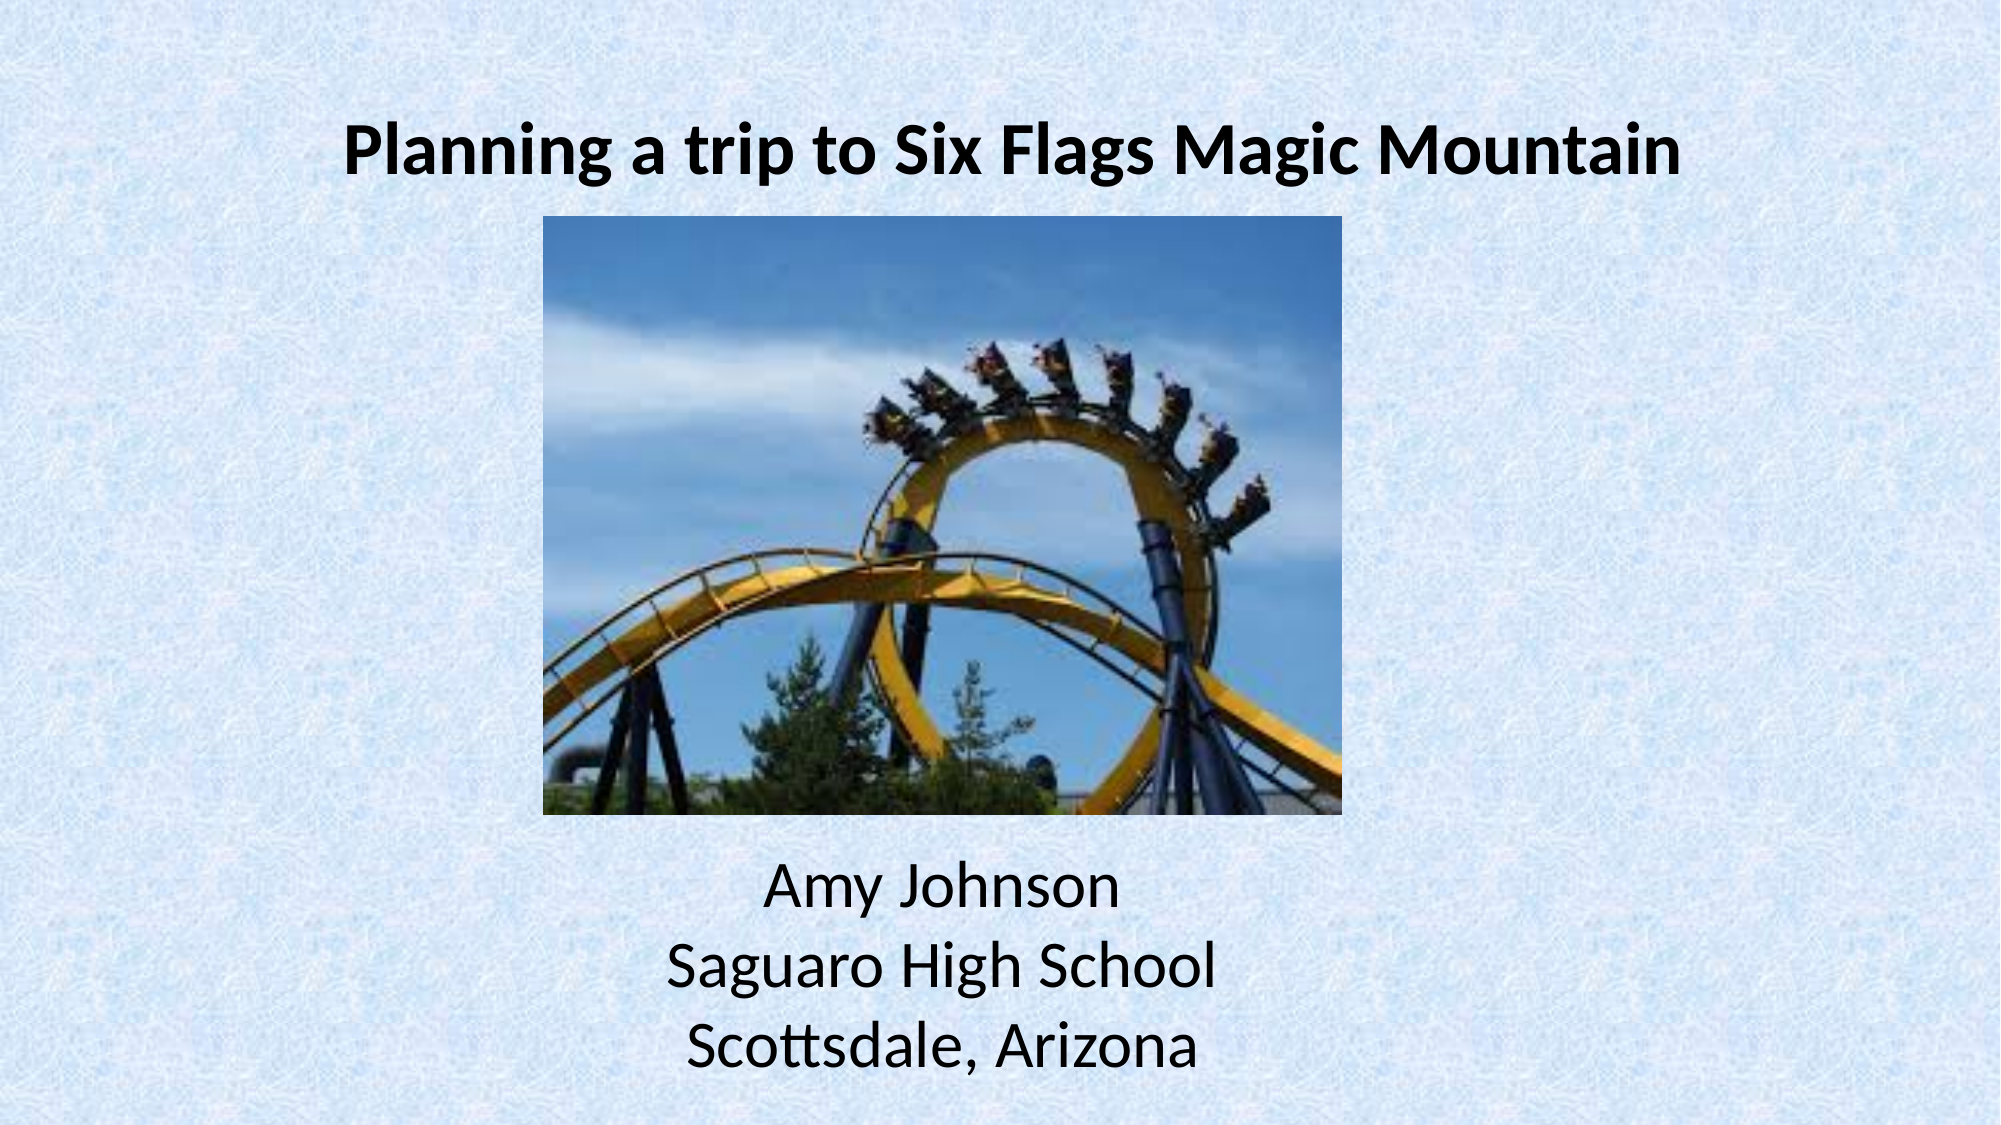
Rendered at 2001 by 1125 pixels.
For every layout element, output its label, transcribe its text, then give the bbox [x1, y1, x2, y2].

picture [0, 0, 2001, 1125]
text_box Amy Johnson Saguaro High School Scottsdale, Arizona [651, 833, 1234, 1089]
text_box Planning a trip to Six Flags Magic Mountain [328, 92, 1700, 198]
